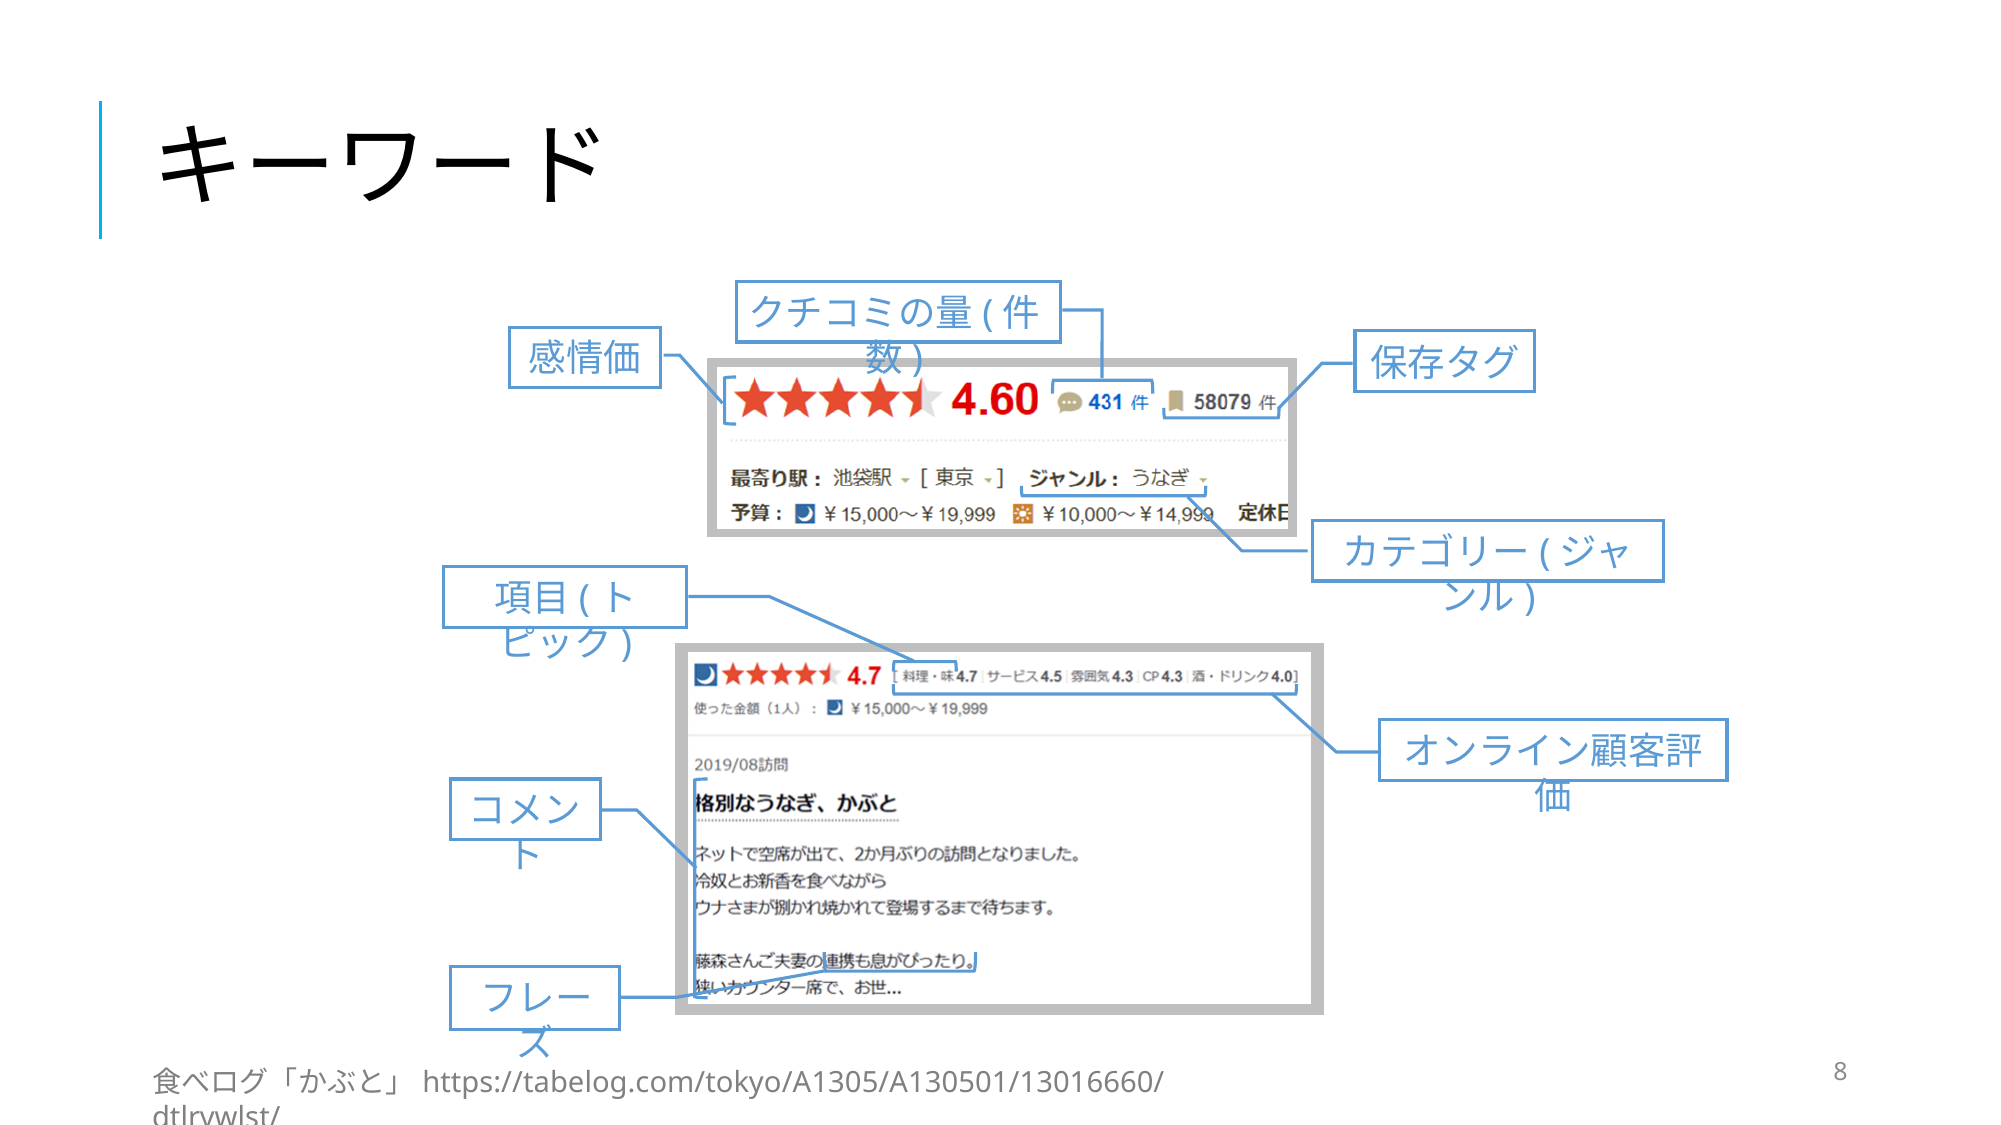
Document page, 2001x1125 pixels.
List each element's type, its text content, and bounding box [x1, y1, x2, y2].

text_box 食べログ「かぶと」https://tabelog.com/tokyo/A1305/A130501/13016660/dtlrvwlst/ [137, 1055, 1206, 1125]
picture [675, 643, 1324, 1015]
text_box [450, 778, 708, 952]
title キーワード [137, 59, 1863, 278]
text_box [893, 684, 1727, 781]
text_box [509, 281, 1664, 582]
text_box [450, 952, 976, 1030]
slide_number 8 [1412, 1042, 1863, 1103]
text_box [443, 566, 957, 672]
